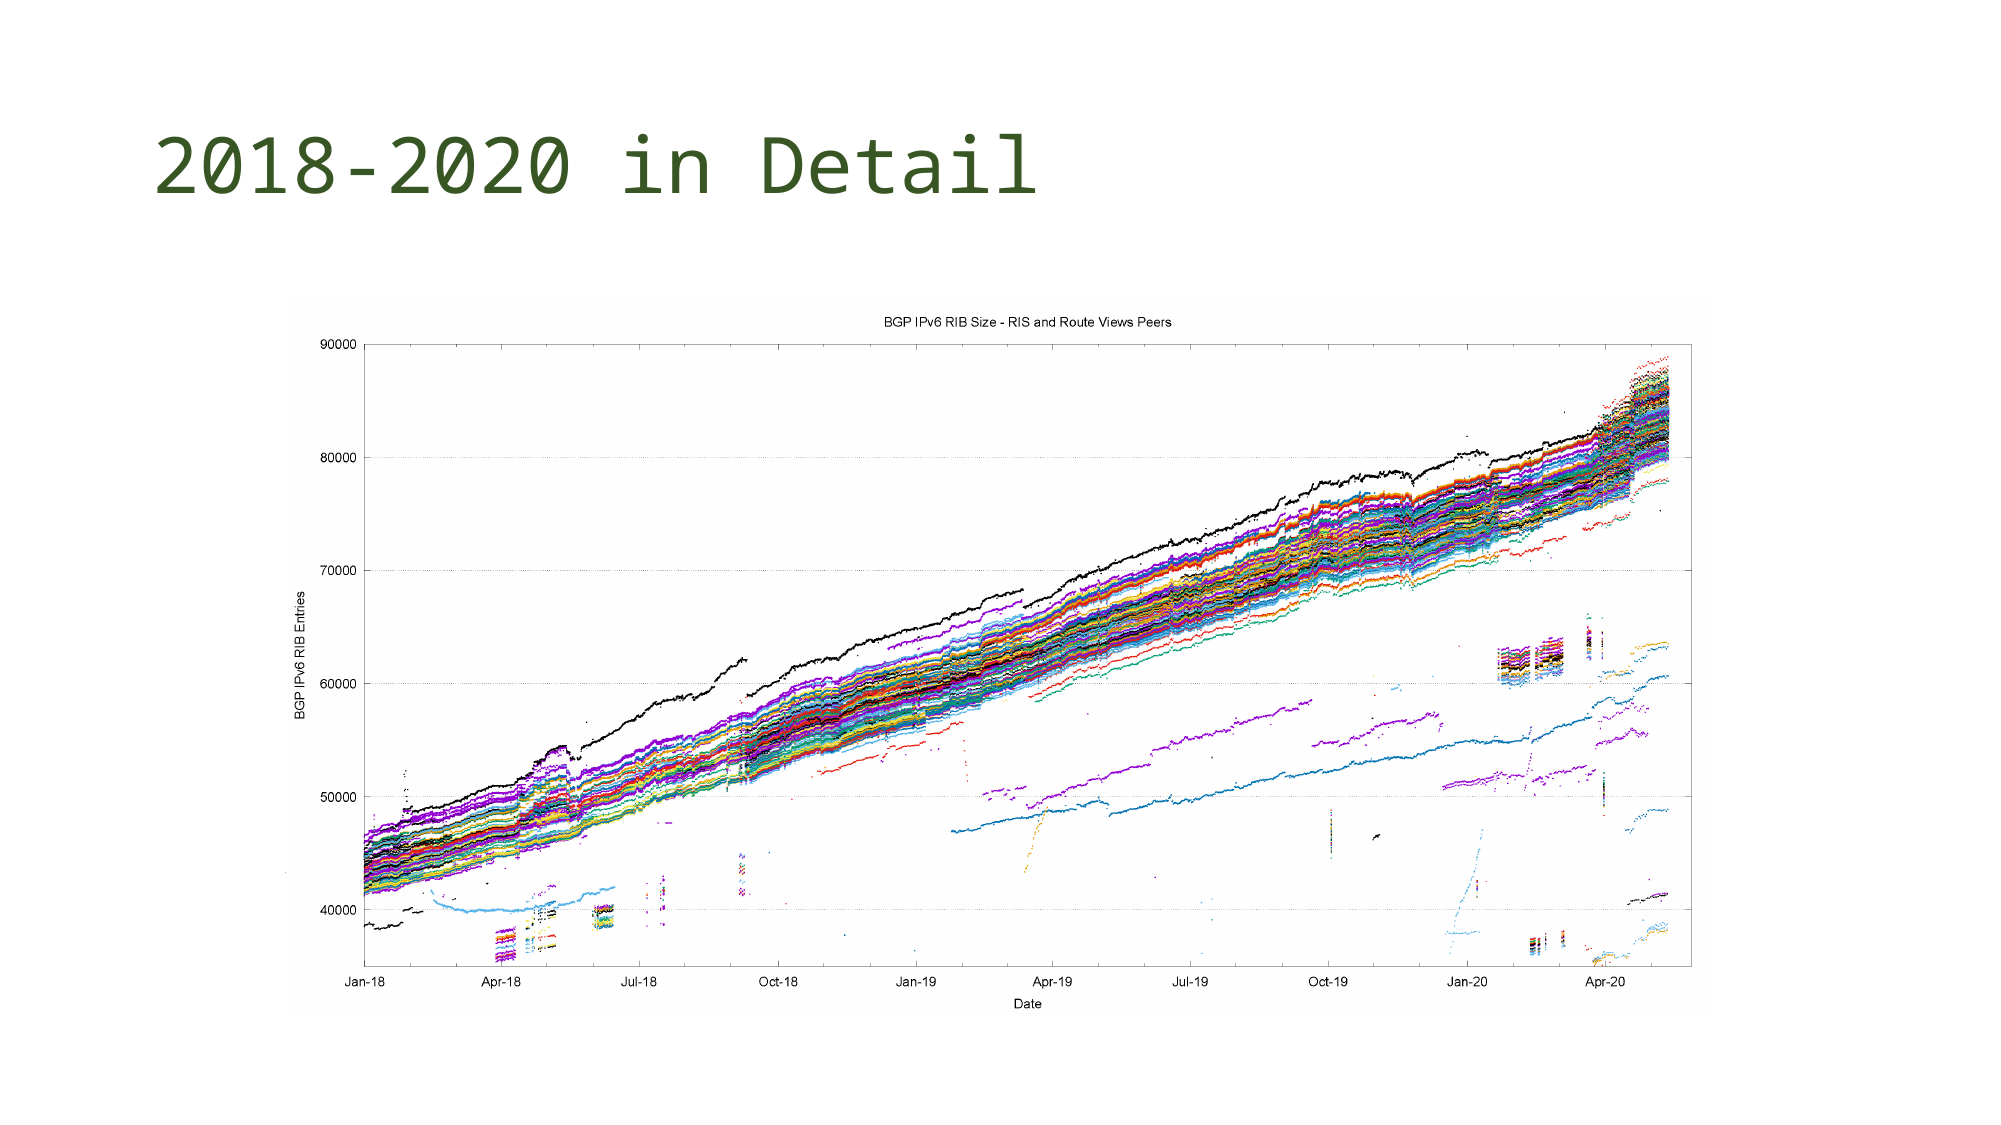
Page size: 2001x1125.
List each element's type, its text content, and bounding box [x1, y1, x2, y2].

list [286, 299, 1714, 1014]
title 2018-2020 in Detail [137, 59, 1863, 278]
